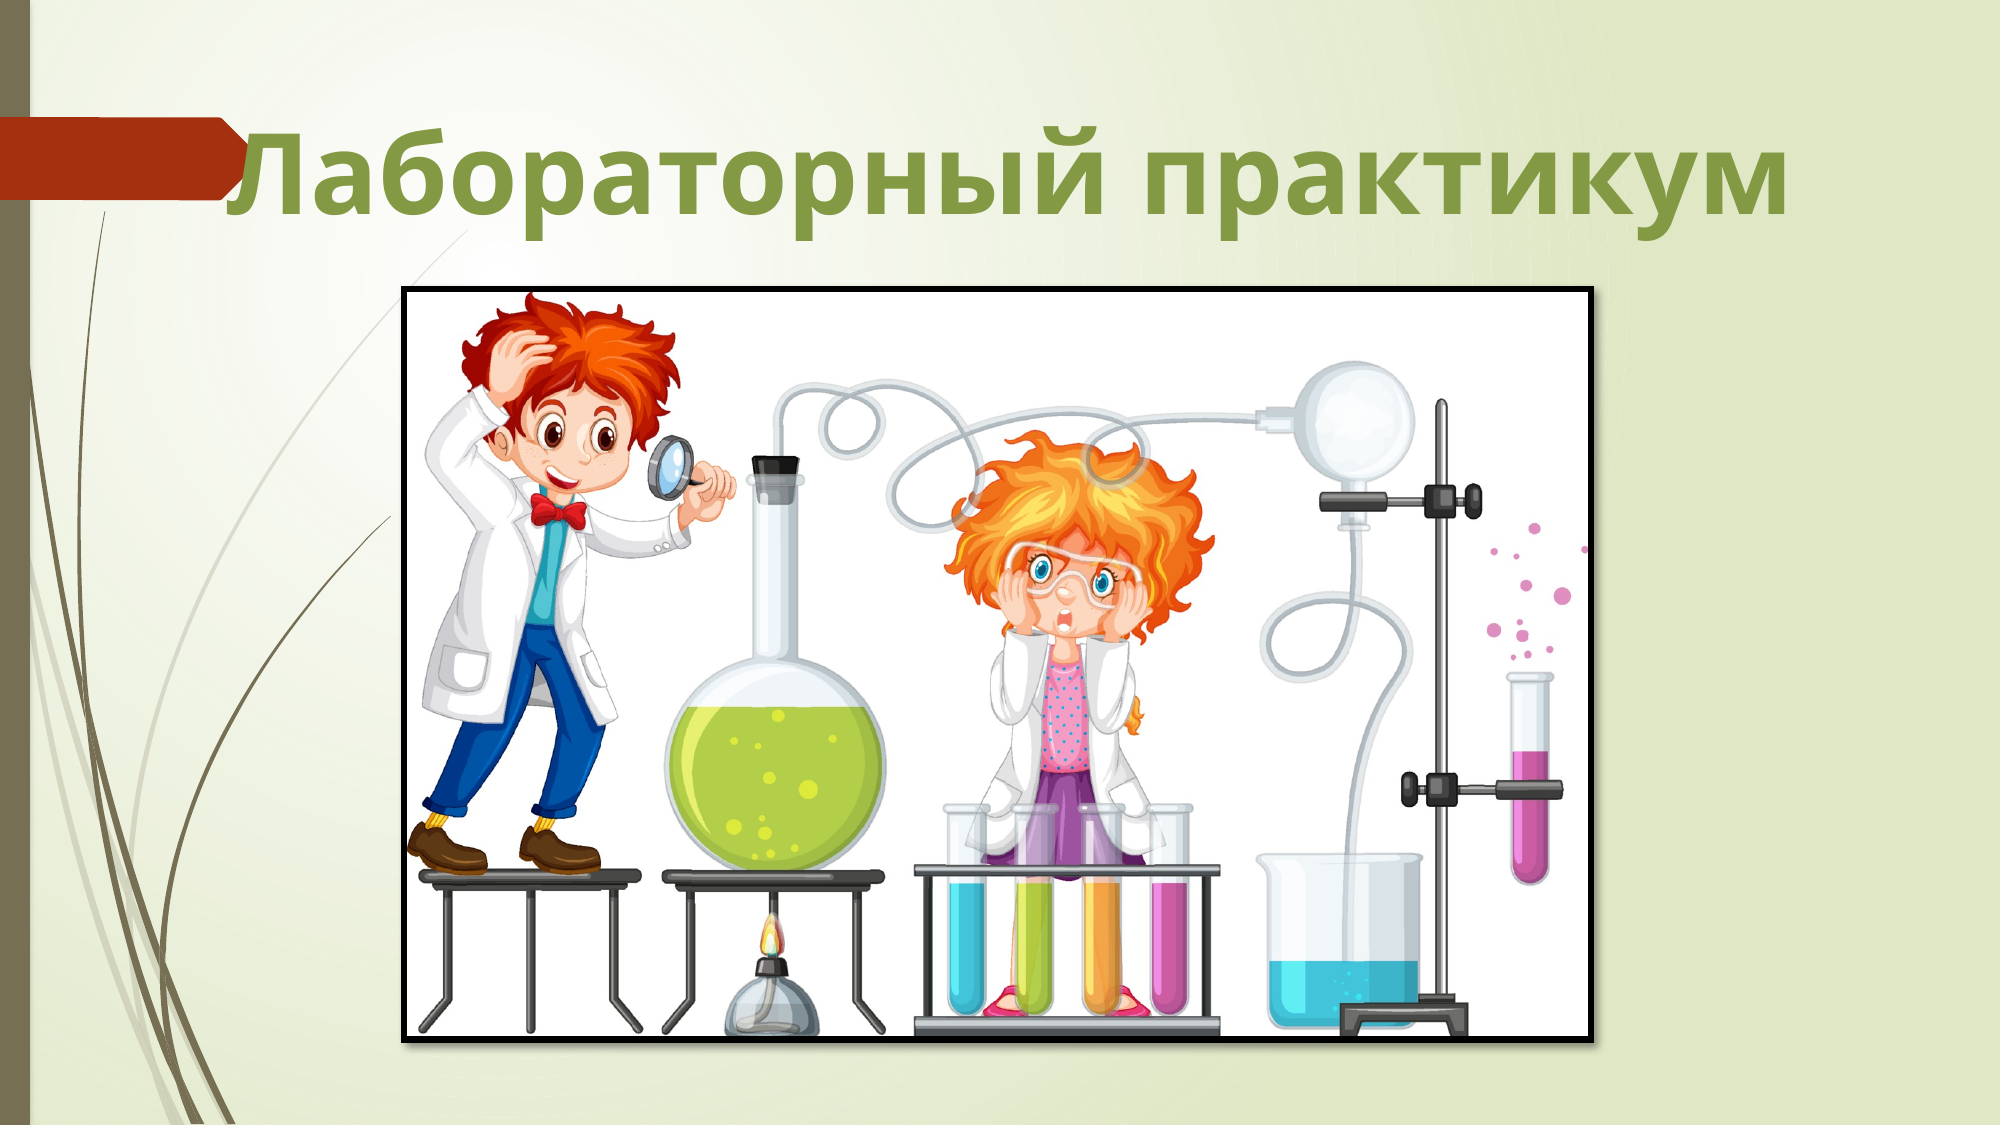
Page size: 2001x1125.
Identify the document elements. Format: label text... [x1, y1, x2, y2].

picture [407, 292, 1589, 1037]
text_box Лабораторный практикум [211, 94, 1839, 245]
